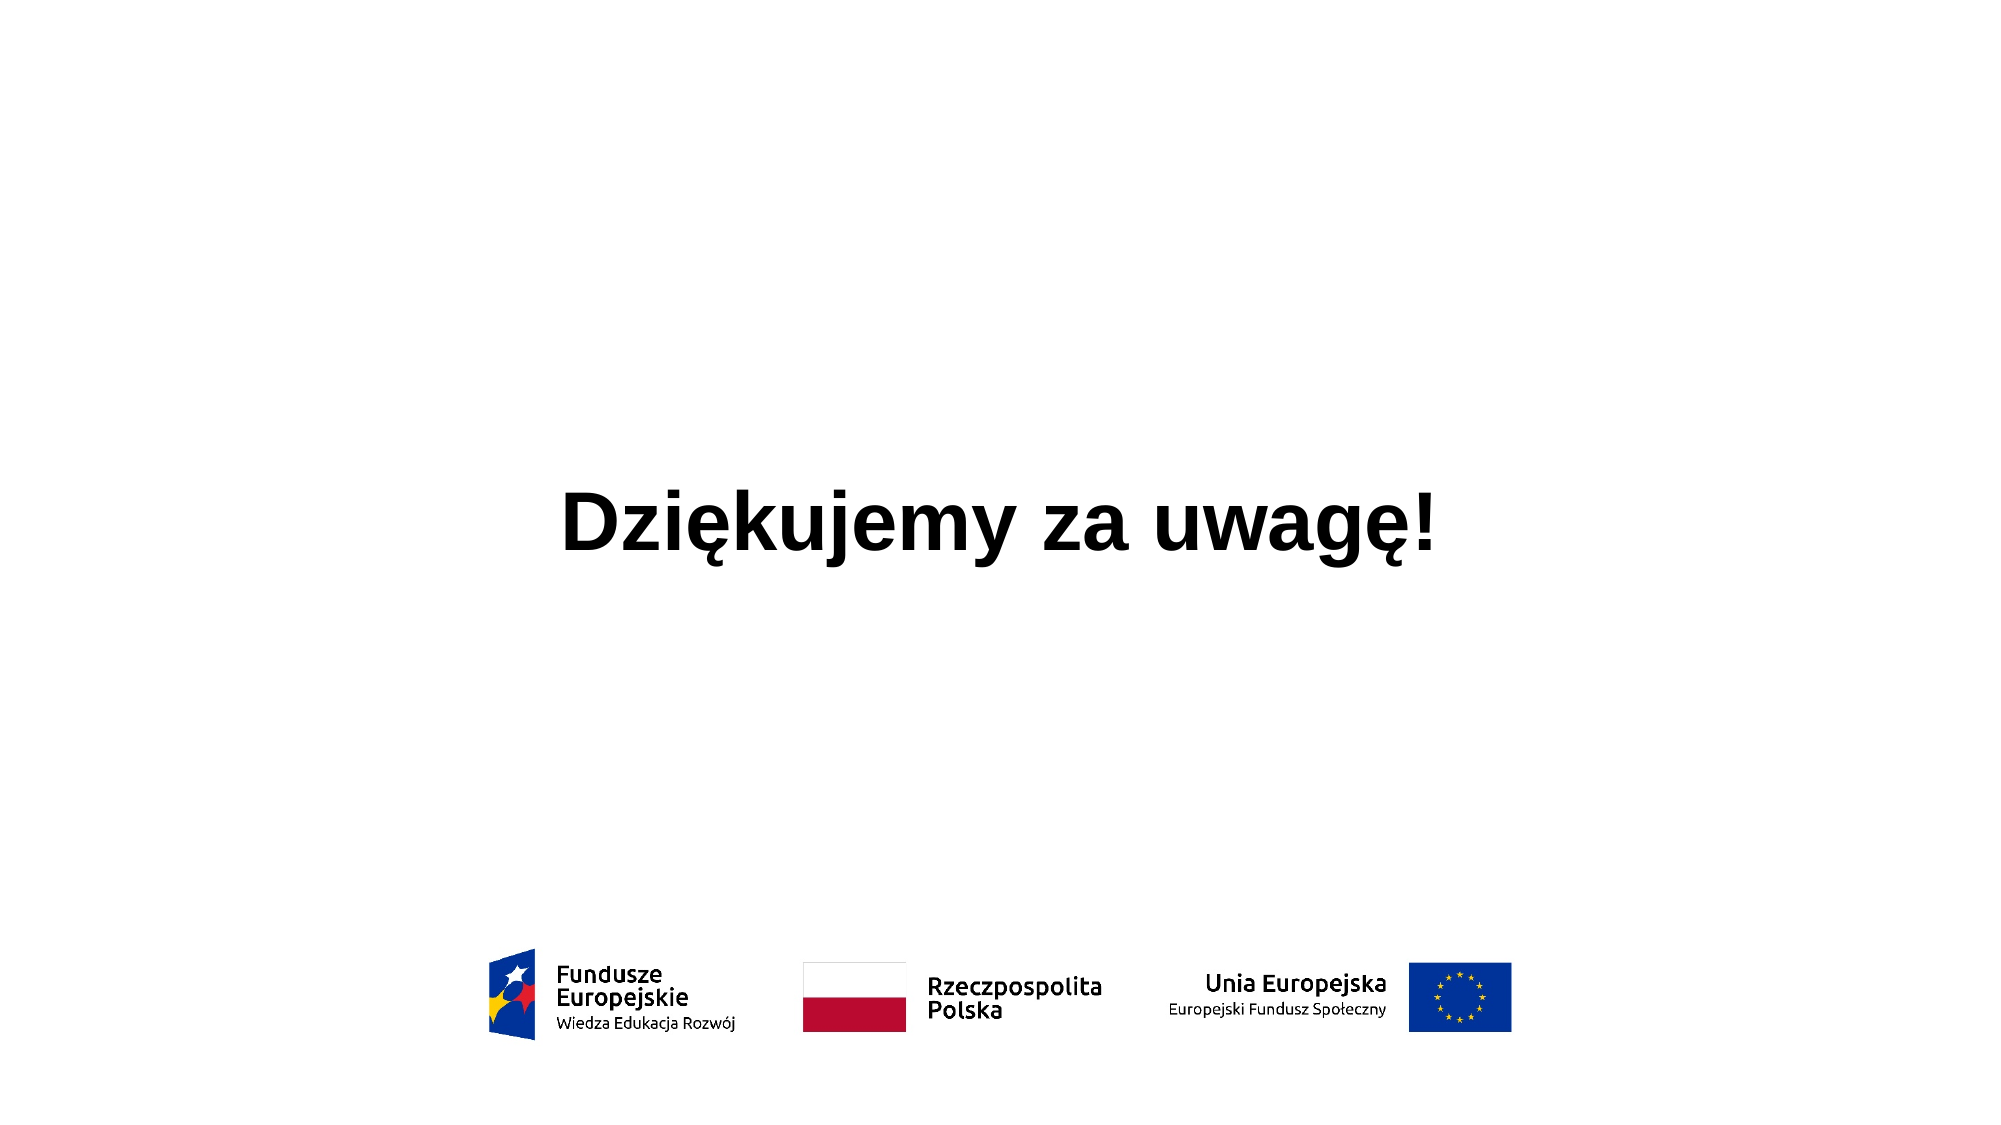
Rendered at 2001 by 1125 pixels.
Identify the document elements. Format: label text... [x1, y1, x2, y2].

title Dziękujemy za uwagę! [249, 184, 1750, 576]
picture [466, 925, 1534, 1063]
